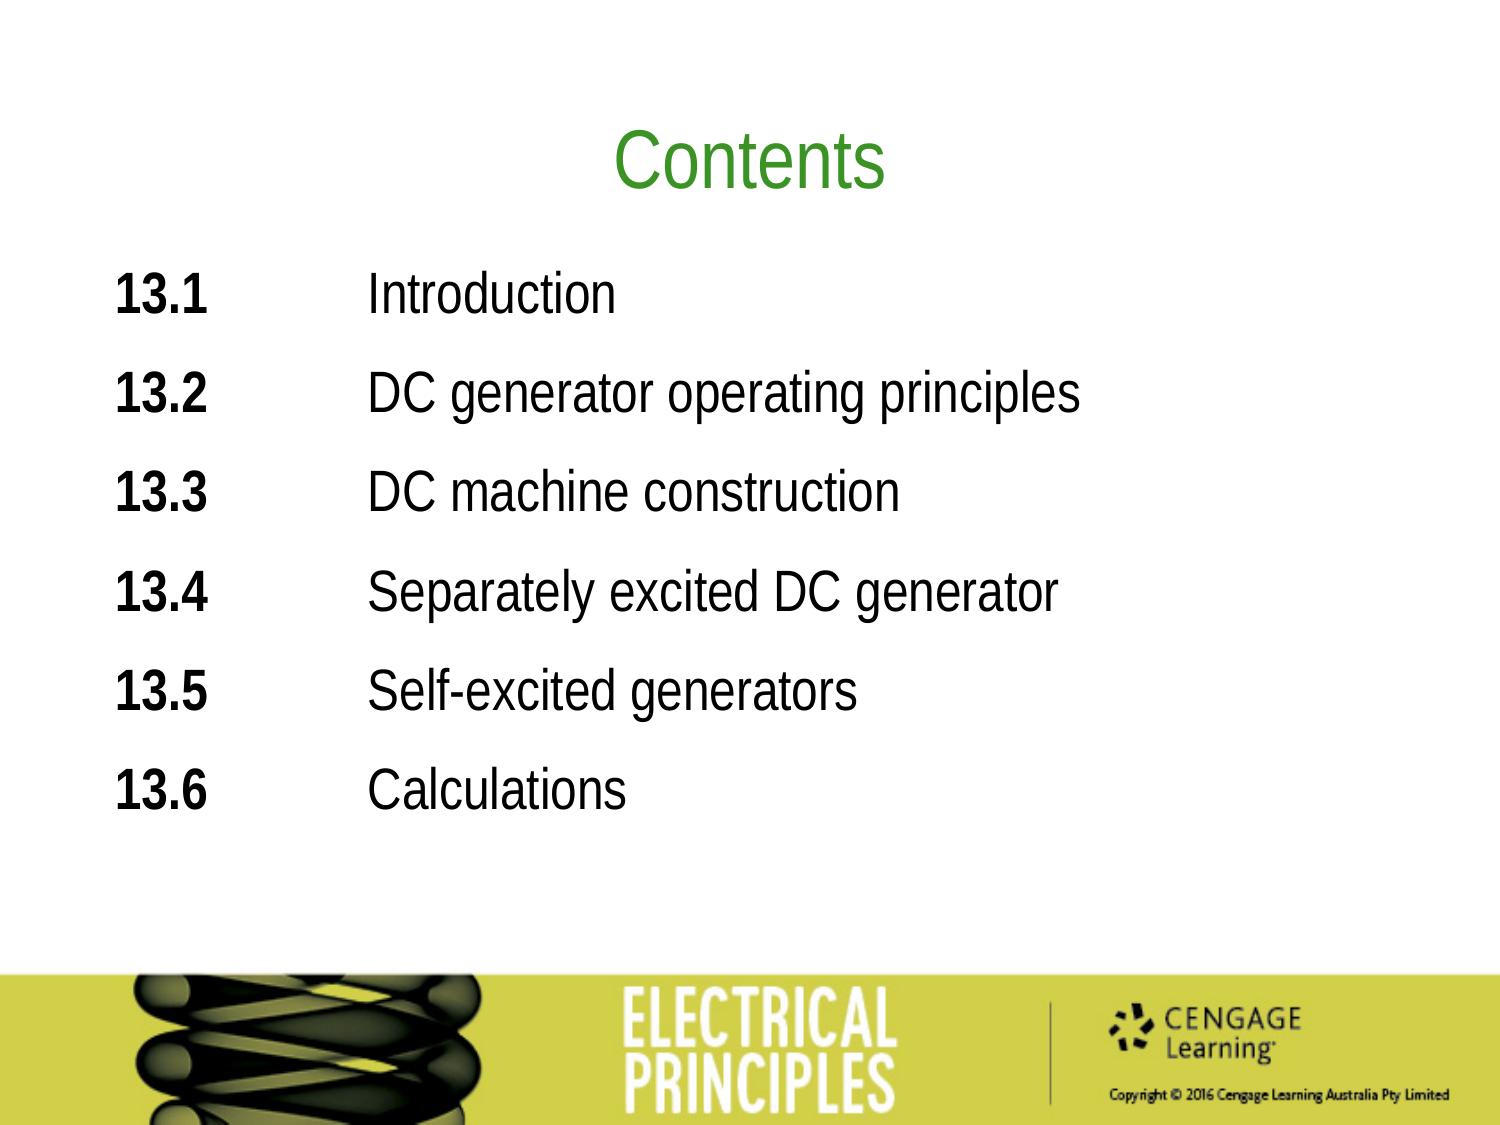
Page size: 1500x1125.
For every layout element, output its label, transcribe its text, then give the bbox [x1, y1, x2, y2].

text_box 13.1 Introduction 13.2 DC generator operating principles 13.3 DC machine construction 13.4 Separately excited DC generator 13.5 Self-excited generators 13.6 Calculations [100, 247, 1400, 829]
picture [0, 207, 1500, 1125]
title Contents [0, 0, 1500, 207]
